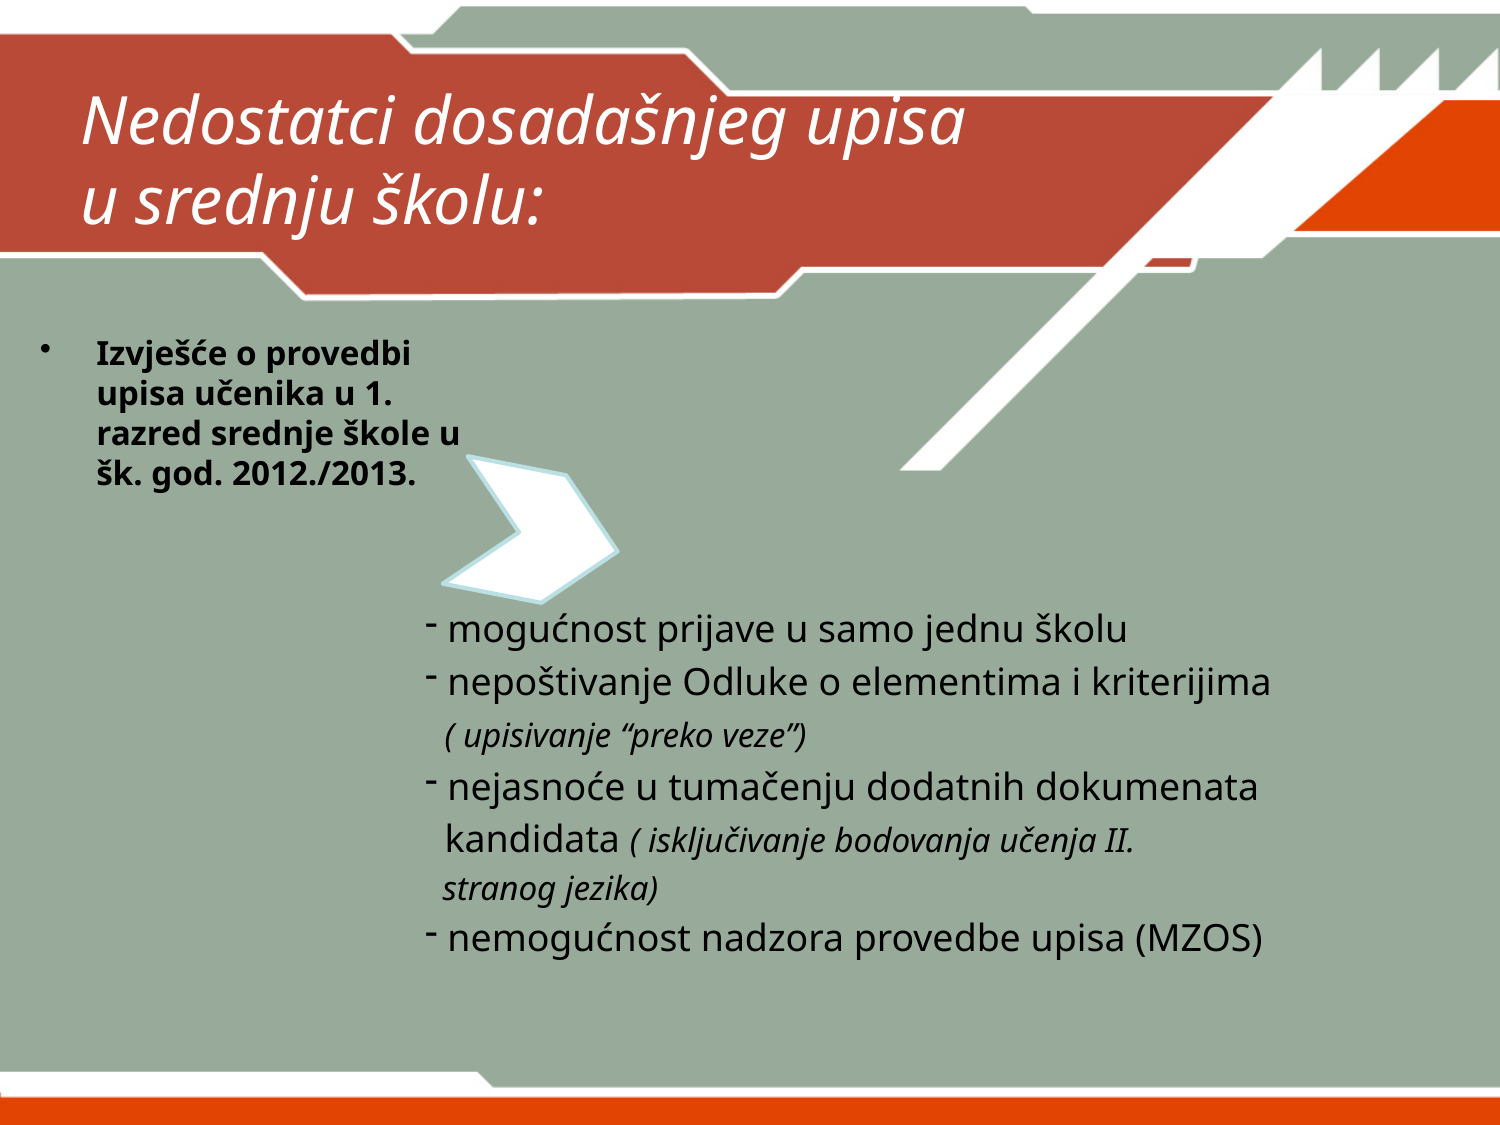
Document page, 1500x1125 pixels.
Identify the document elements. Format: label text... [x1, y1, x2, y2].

title Nedostatci dosadašnjeg upisa u srednju školu: [64, 77, 1476, 238]
list mogućnost prijave u samo jednu školu nepoštivanje Odluke o elementima i kriterijima ( upisivanje “preko veze”) nejasnoće u tumačenju dodatnih dokumenata kandidata ( isključivanje bodovanja učenja II. stranog jezika) nemogućnost nadzora provedbe upisa (MZOS) [409, 597, 1439, 1038]
picture [0, 0, 1500, 1125]
list Izvješće o provedbi upisa učenika u 1. razred srednje škole u šk. god. 2012./2013. [24, 324, 491, 1013]
text_box [440, 454, 620, 605]
